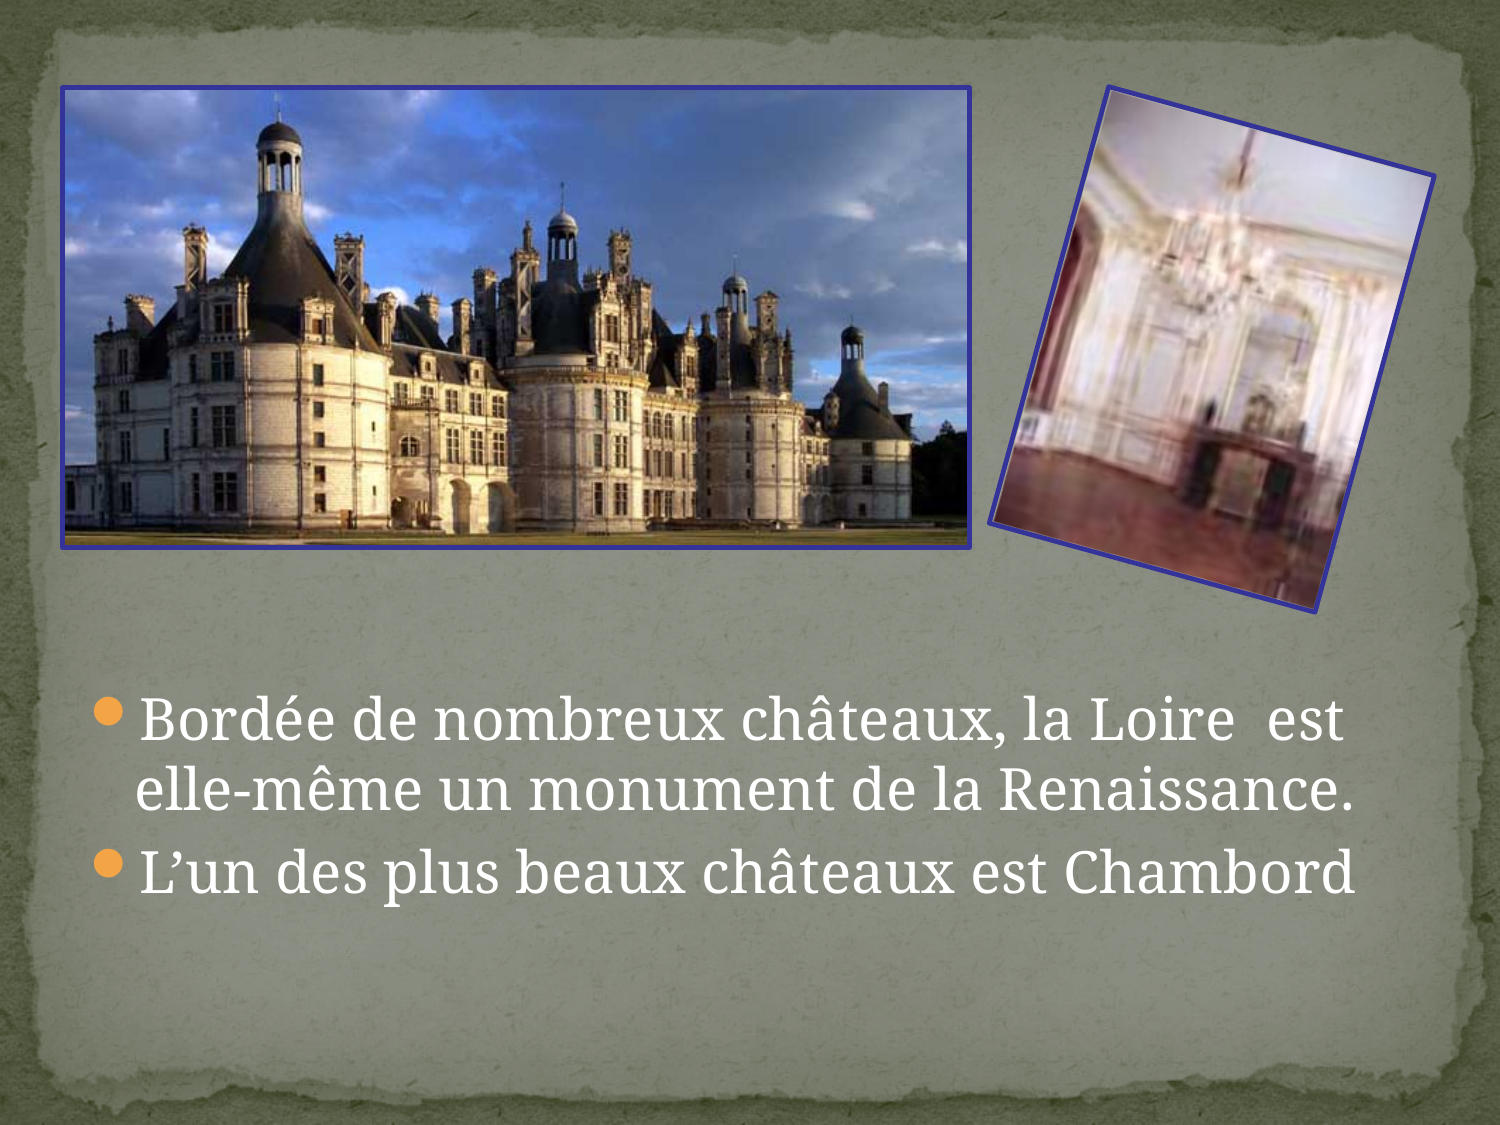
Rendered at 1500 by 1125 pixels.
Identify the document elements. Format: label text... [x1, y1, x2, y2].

list Bordée de nombreux châteaux, la Loire est elle-même un monument de la Renaissance. L’un des plus beaux châteaux est Chambord [75, 675, 1425, 1000]
picture [1380, 165, 1430, 362]
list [1047, 127, 1378, 573]
picture [994, 339, 1045, 535]
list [67, 92, 966, 545]
picture [1192, 575, 1322, 608]
picture [1103, 91, 1233, 125]
